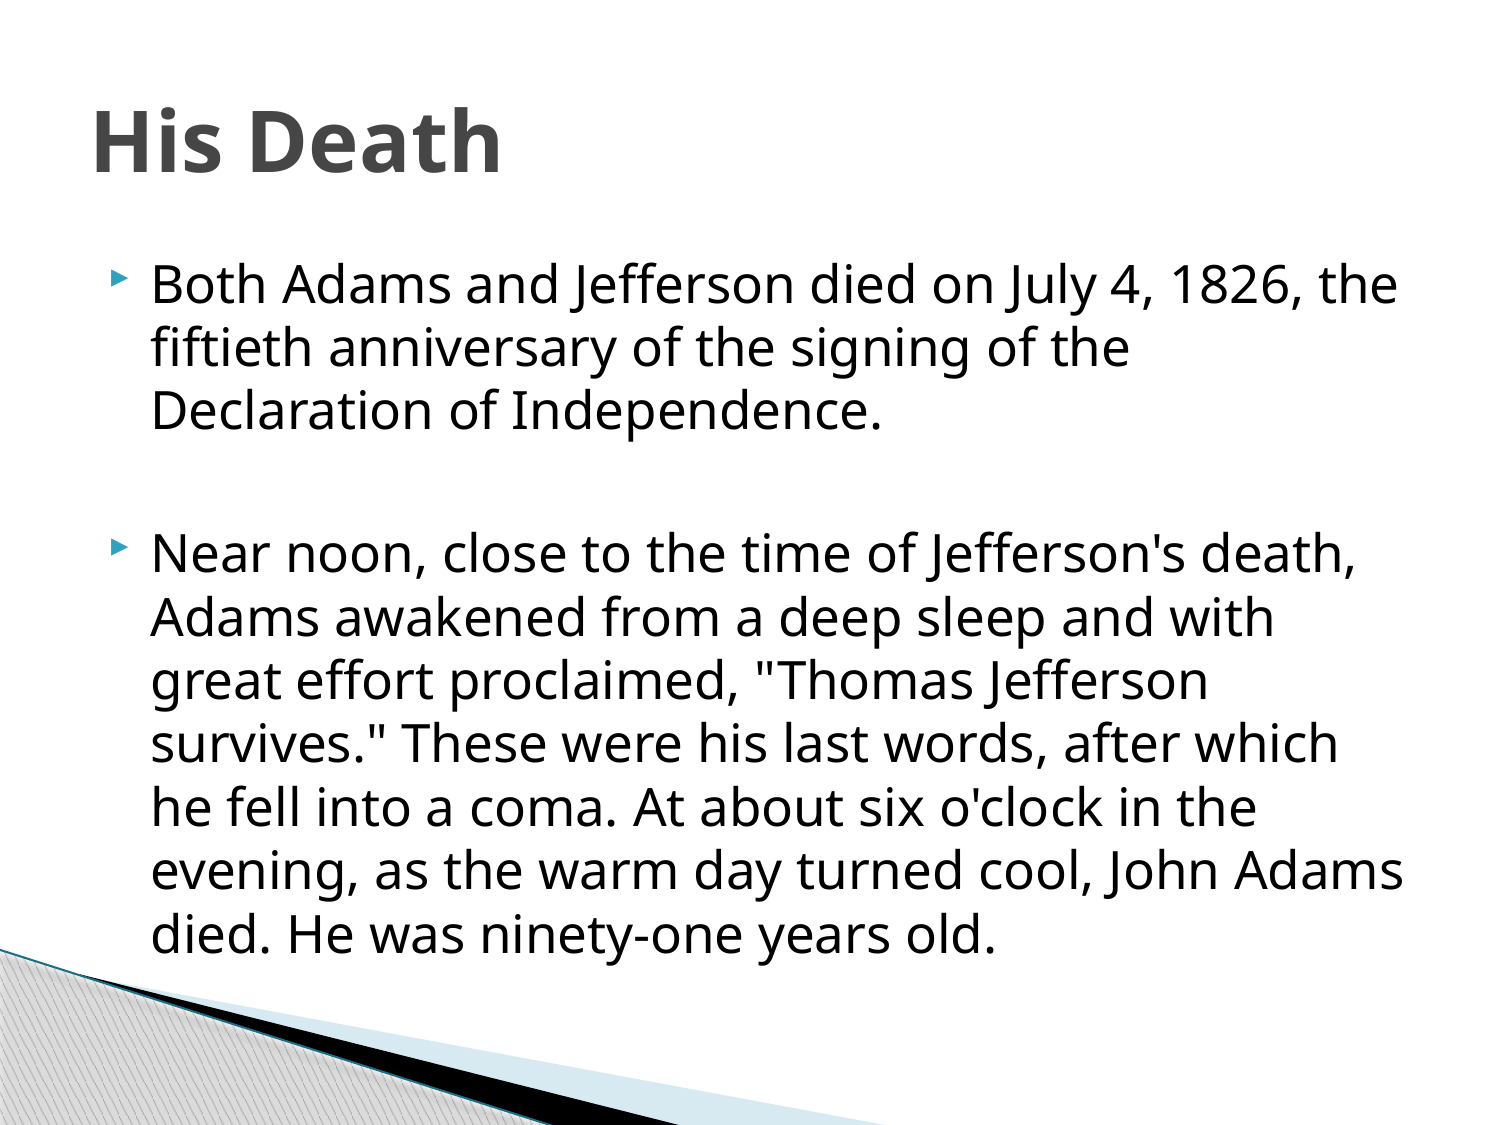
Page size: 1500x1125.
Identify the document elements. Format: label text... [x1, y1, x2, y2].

list Both Adams and Jefferson died on July 4, 1826, the fiftieth anniversary of the signing of the Declaration of Independence. Near noon, close to the time of Jefferson's death, Adams awakened from a deep sleep and with great effort proclaimed, "Thomas Jefferson survives." These were his last words, after which he fell into a coma. At about six o'clock in the evening, as the warm day turned cool, John Adams died. He was ninety-one years old. [75, 243, 1425, 986]
title His Death [75, 45, 1425, 233]
